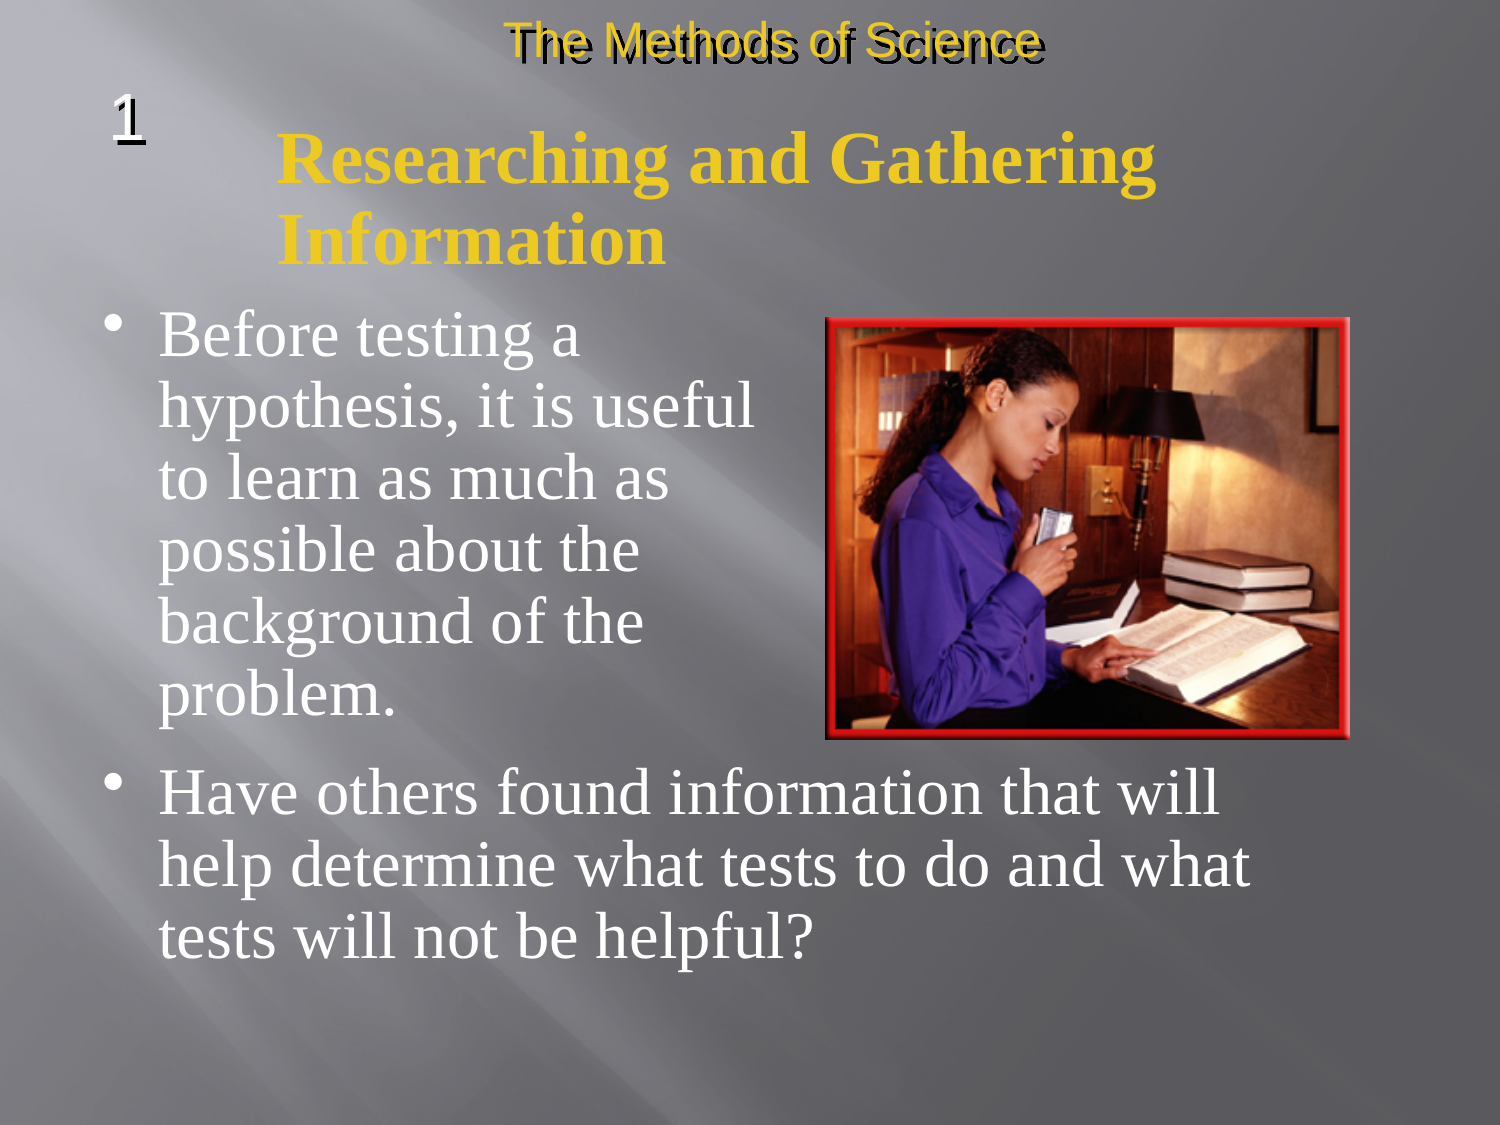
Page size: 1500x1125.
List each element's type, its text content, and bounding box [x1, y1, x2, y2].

text_box Have others found information that will help determine what tests to do and what tests will not be helpful? [87, 749, 1300, 981]
text_box Researching and Gathering Information [261, 111, 1300, 289]
picture [824, 317, 1351, 740]
text_box The Methods of Science [487, 0, 1057, 75]
text_box Before testing a hypothesis, it is useful to learn as much as possible about the background of the problem. [87, 291, 838, 738]
text_box 1 [93, 66, 161, 162]
